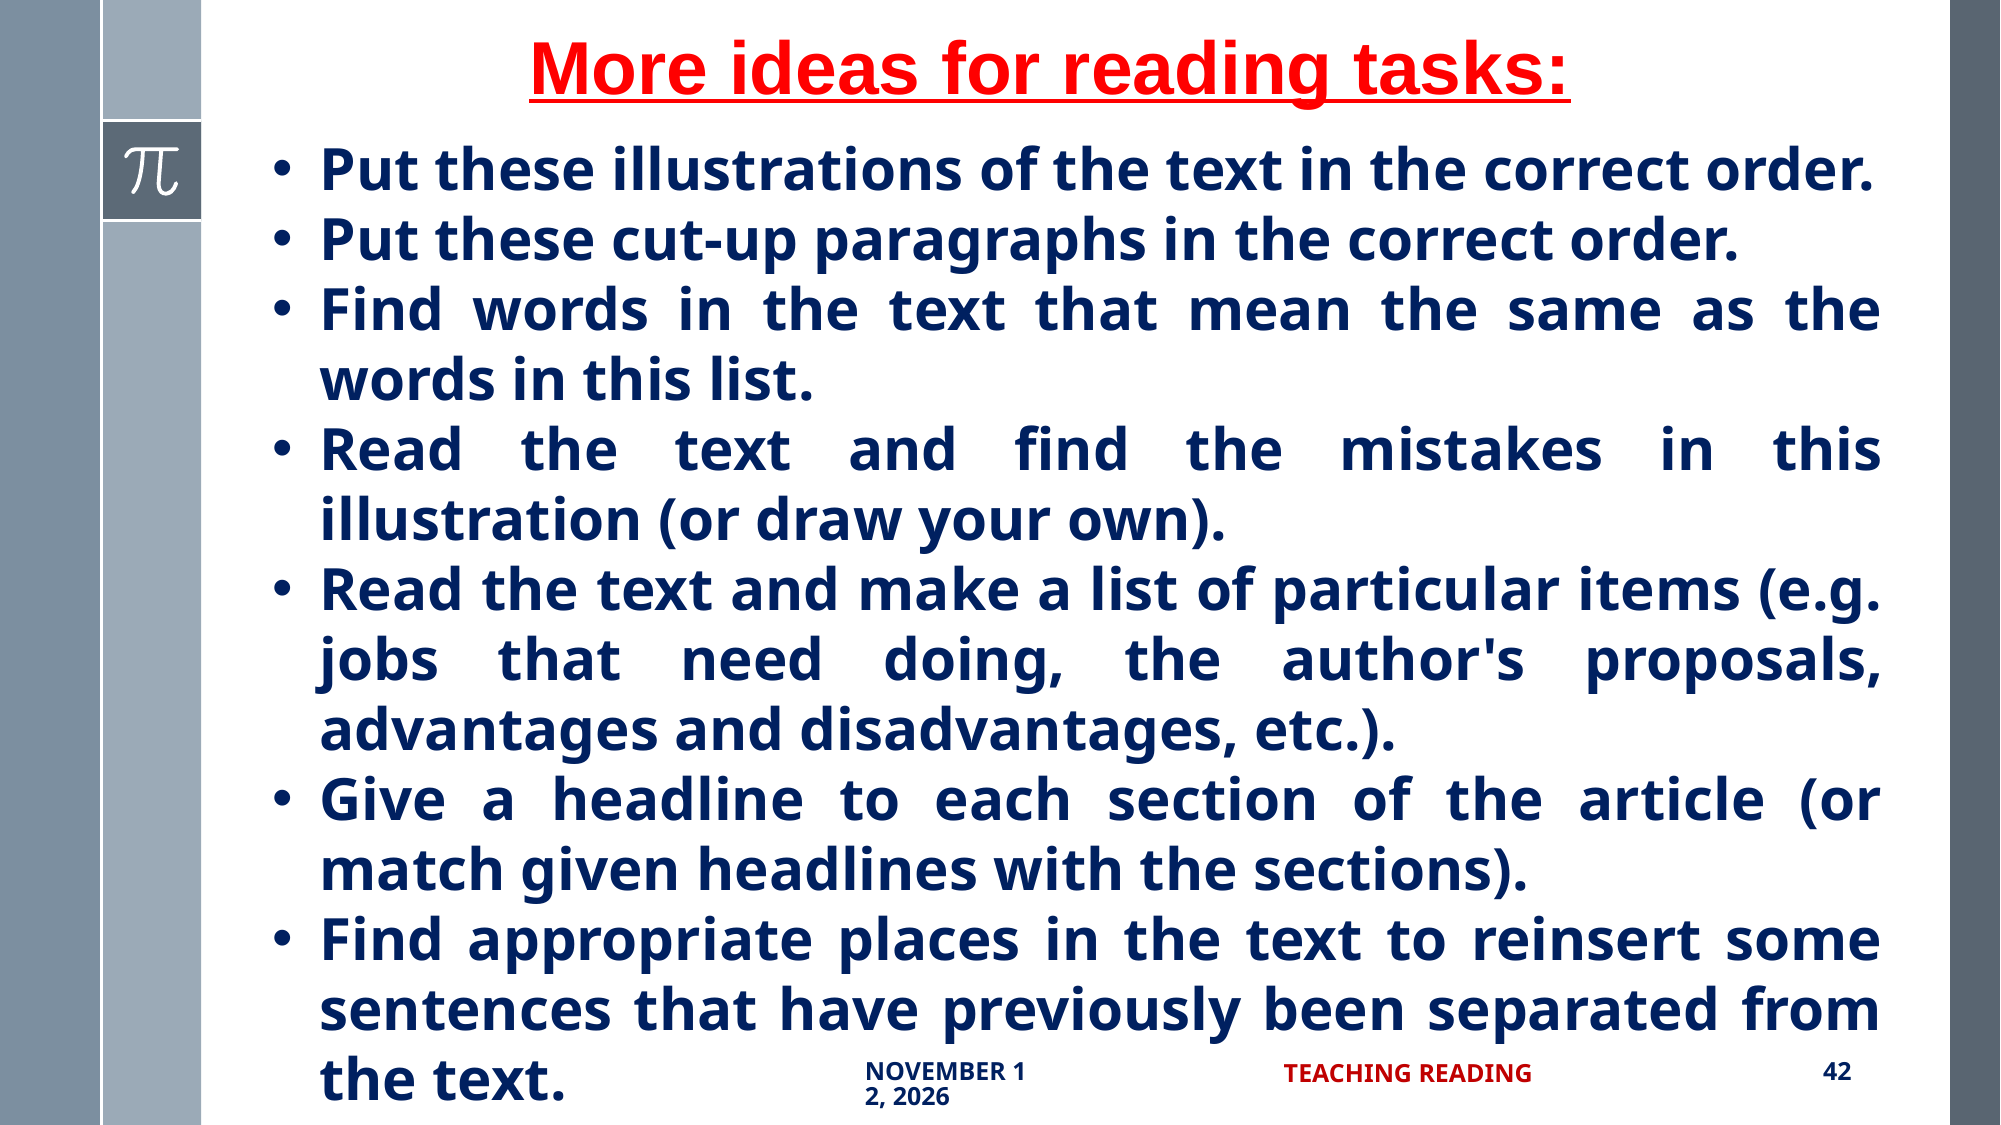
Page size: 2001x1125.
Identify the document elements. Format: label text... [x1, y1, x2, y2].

slide_number 42 [1766, 1042, 1867, 1103]
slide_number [849, 1042, 1050, 1103]
title More ideas for reading tasks: [388, 0, 1712, 119]
text_box Put these illustrations of the text in the correct order. Put these cut-up paragraphs in the correct order. Find words in the text that mean the same as the words in this list. Read the text and find the mistakes in this illustration (or draw your own). Read the text and make a list of particular items (e.g. jobs that need doing, the author's proposals, advantages and disadvantages, etc.). Give a headline to each section of the article (or match given headlines with the sections). Find appropriate places in the text to reinsert some sentences that have previously been separated from the text. [258, 125, 1898, 1120]
footer Teaching Reading [1082, 1042, 1735, 1103]
